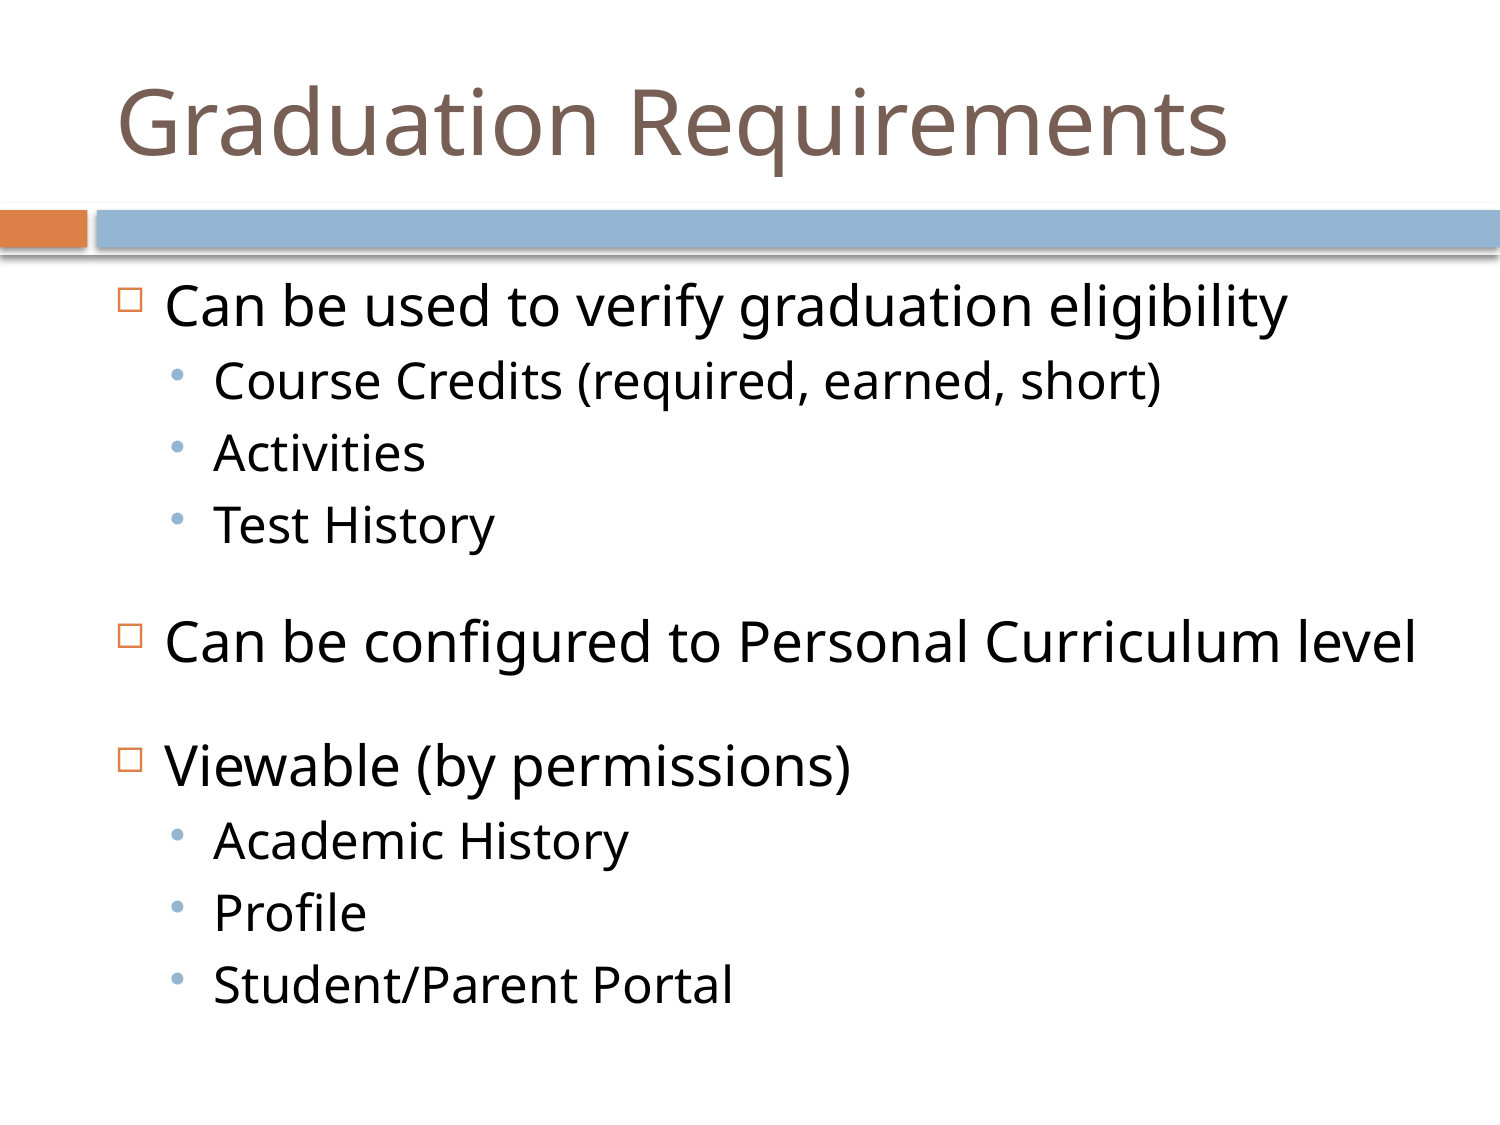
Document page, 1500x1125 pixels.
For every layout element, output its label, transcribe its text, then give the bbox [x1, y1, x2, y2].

list Can be used to verify graduation eligibility Course Credits (required, earned, short) Activities Test History Can be configured to Personal Curriculum level Viewable (by permissions) Academic History Profile Student/Parent Portal [100, 262, 1438, 1075]
title Graduation Requirements [100, 37, 1438, 200]
